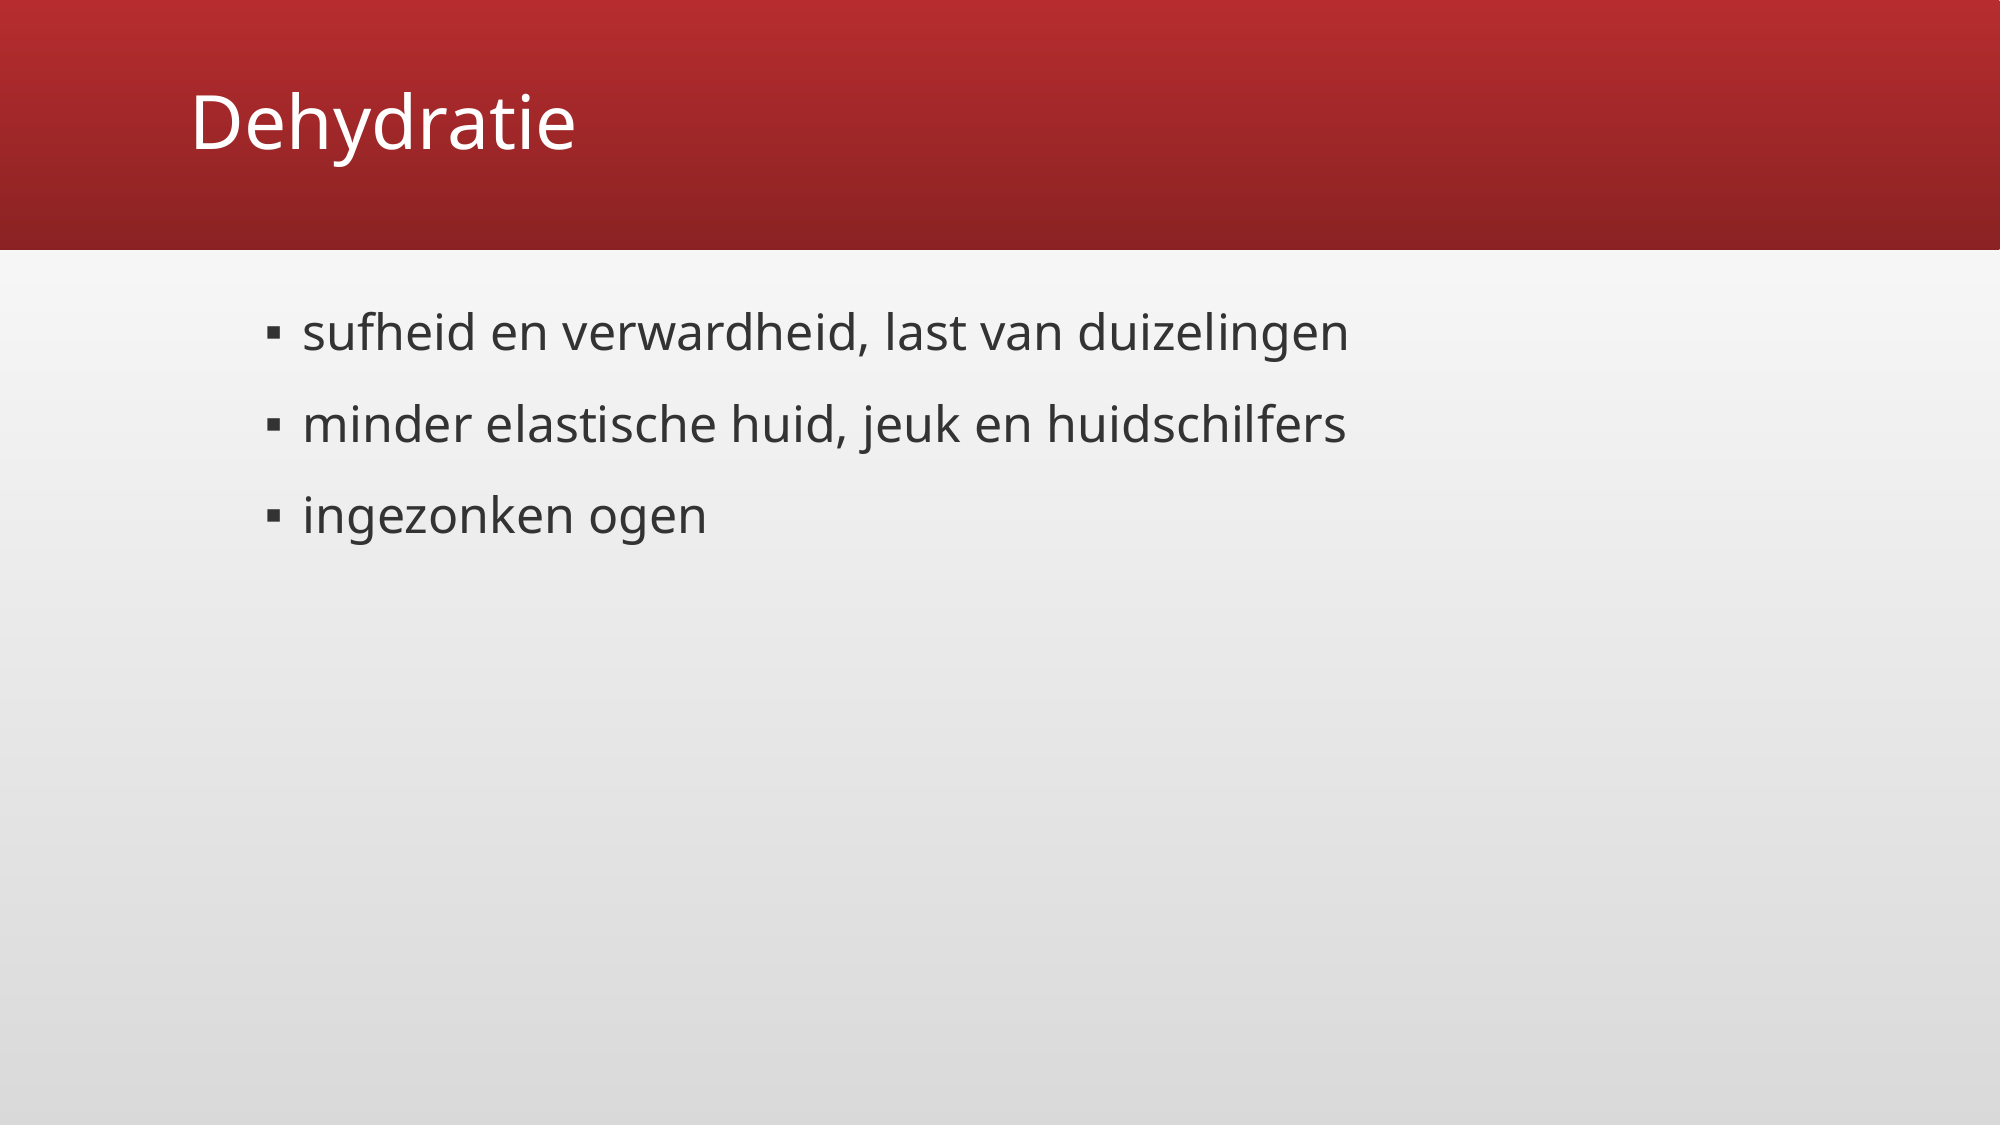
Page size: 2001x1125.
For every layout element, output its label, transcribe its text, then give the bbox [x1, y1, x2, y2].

list sufheid en verwardheid, last van duizelingen minder elastische huid, jeuk en huidschilfers ingezonken ogen [249, 299, 1750, 1050]
title Dehydratie [174, 16, 1825, 234]
